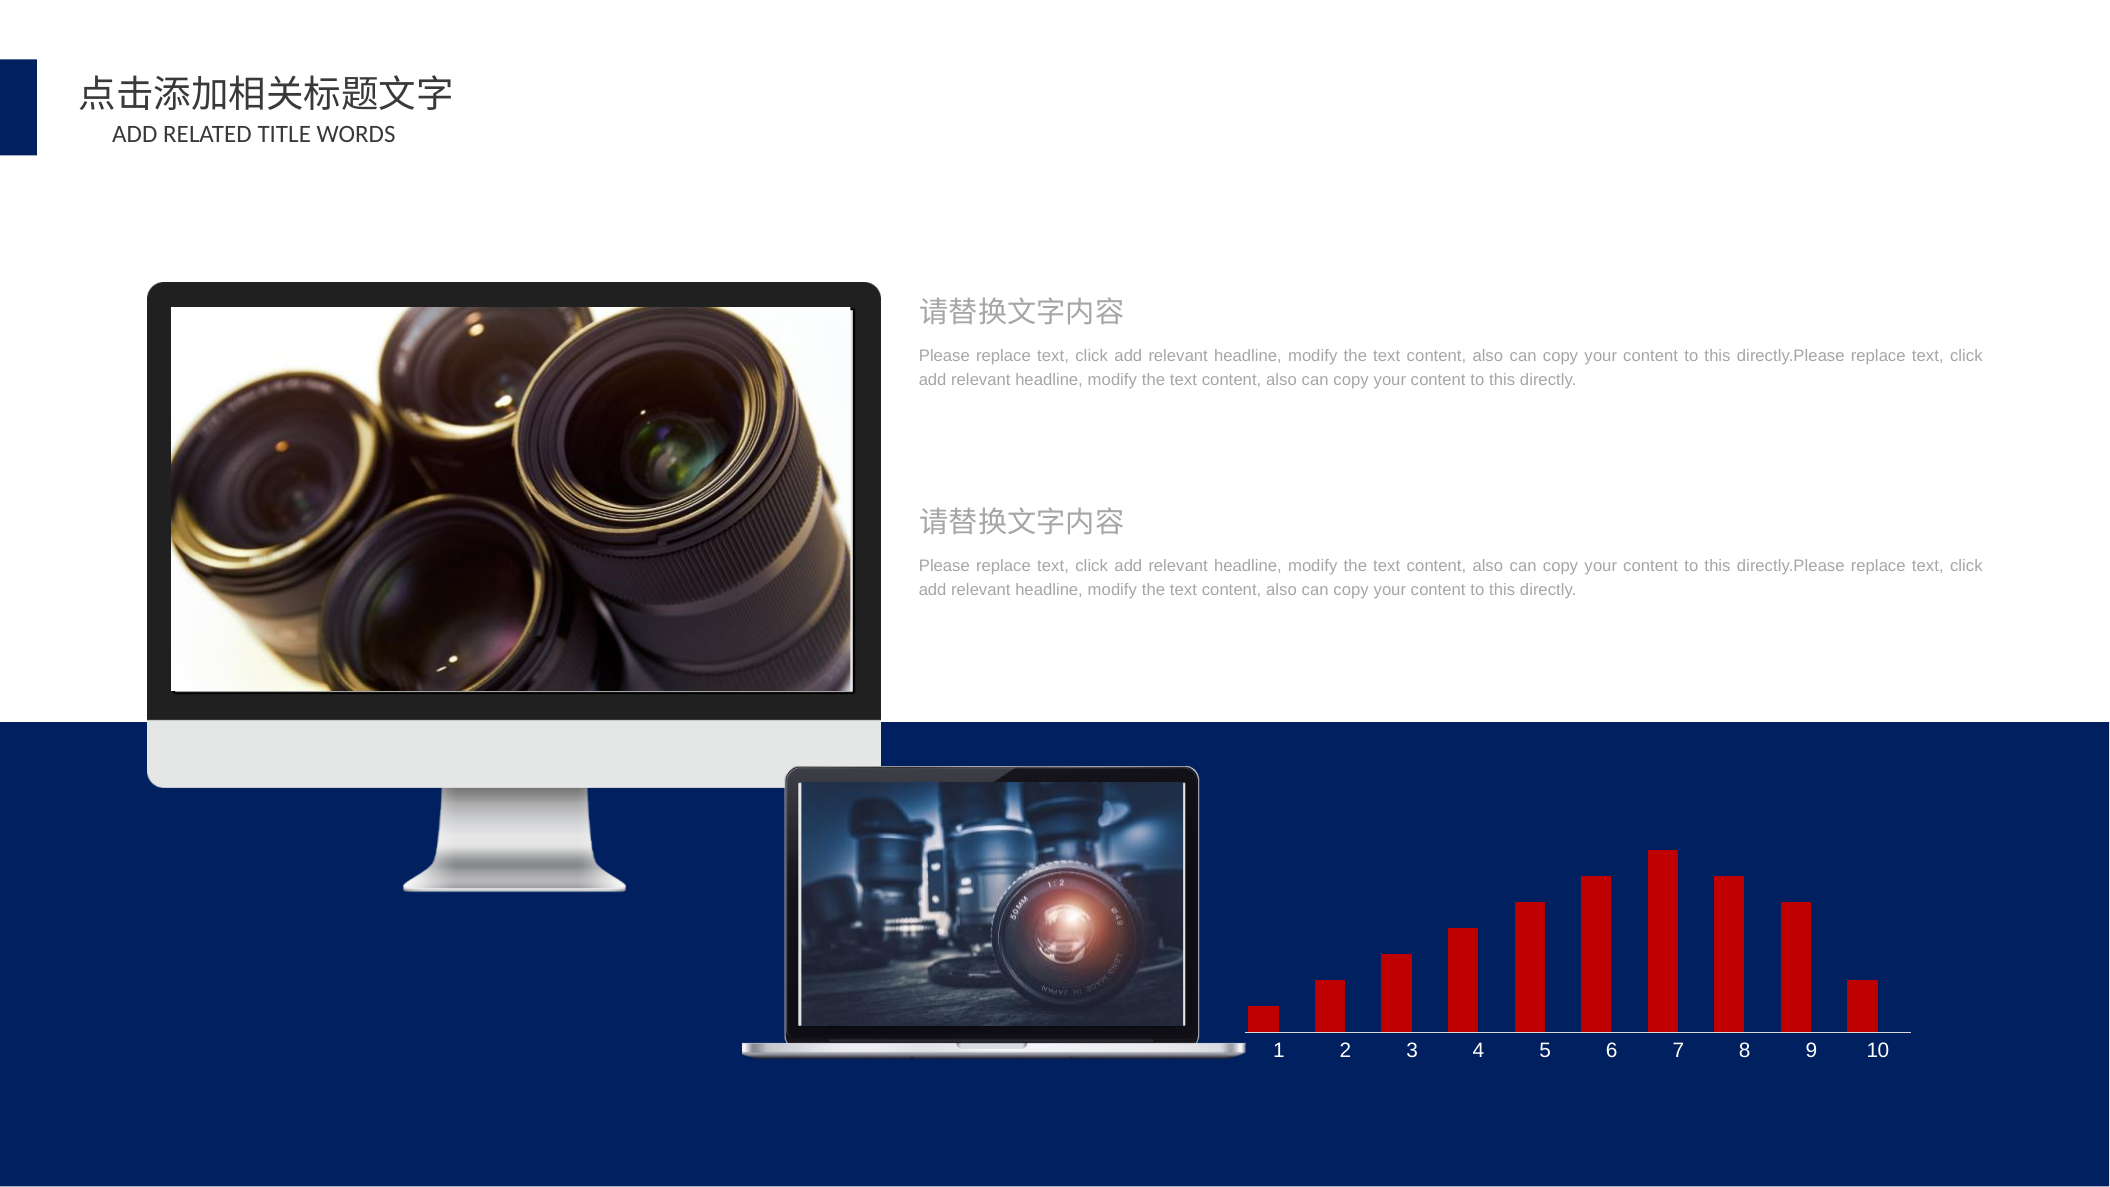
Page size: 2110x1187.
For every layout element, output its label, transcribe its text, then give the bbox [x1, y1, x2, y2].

text_box 请替换文字内容 [905, 489, 1140, 543]
text_box 请替换文字内容 [905, 278, 1140, 333]
text_box Please replace text, click add relevant headline, modify the text content, also can copy your content to this directly.Please replace text, click add relevant headline, modify the text content, also can copy your content to this directly. [904, 333, 2000, 396]
text_box 点击添加相关标题文字 [62, 61, 470, 123]
text_box [0, 721, 2110, 1187]
text_box ADD RELATED TITLE WORDS [96, 109, 413, 156]
chart [1231, 765, 1925, 1068]
text_box Please replace text, click add relevant headline, modify the text content, also can copy your content to this directly.Please replace text, click add relevant headline, modify the text content, also can copy your content to this directly. [904, 543, 2000, 607]
picture [147, 282, 1250, 1059]
